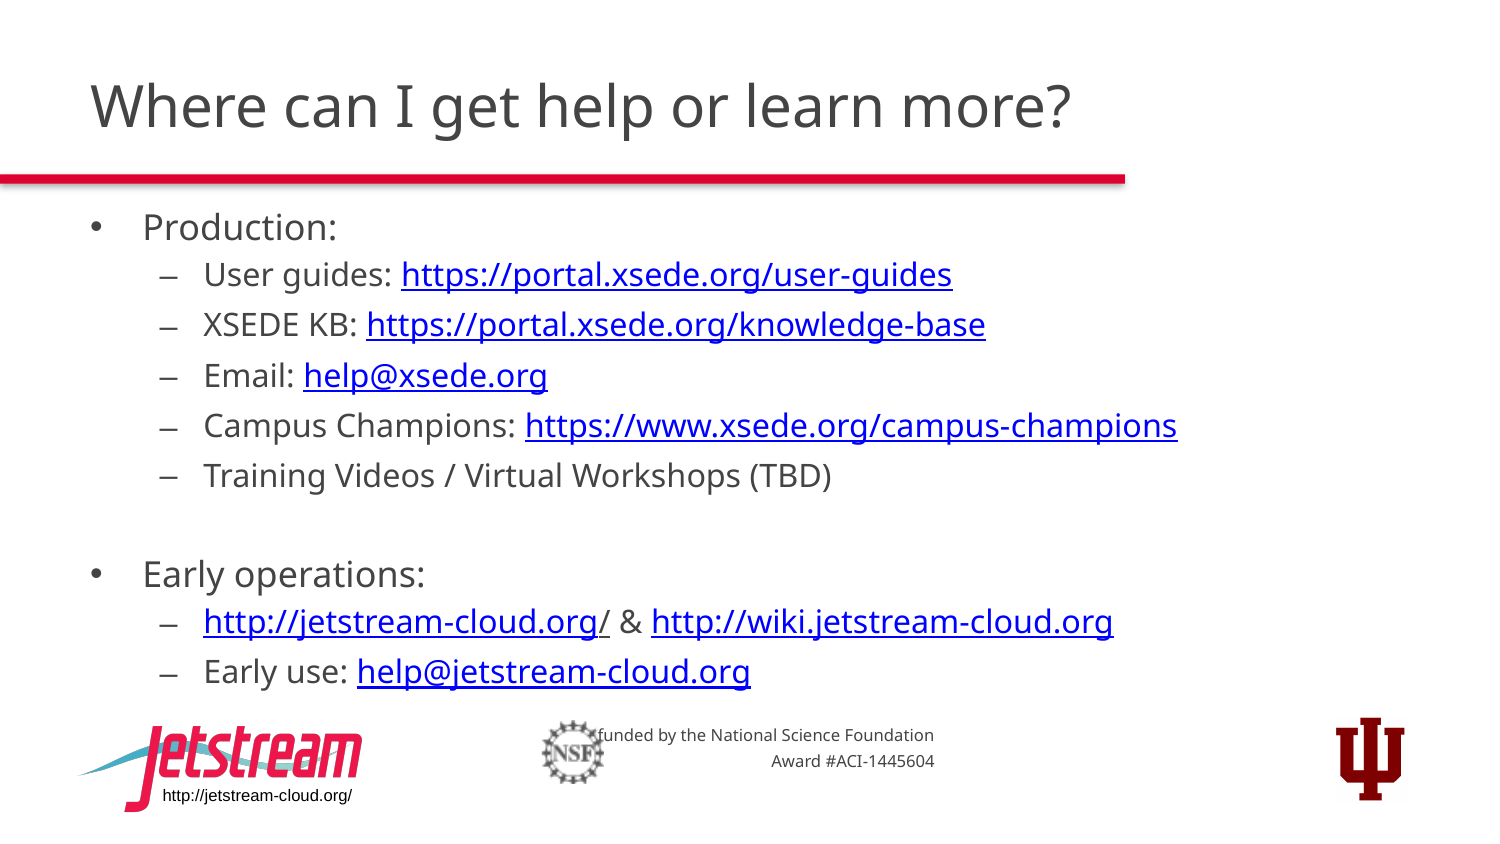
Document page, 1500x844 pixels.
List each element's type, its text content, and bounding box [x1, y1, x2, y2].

list Production: User guides: https://portal.xsede.org/user-guides XSEDE KB: https://portal.xsede.org/knowledge-base Email: help@xsede.org Campus Champions: https://www.xsede.org/campus-champions Training Videos / Virtual Workshops (TBD) Early operations: http://jetstream-cloud.org/ & http://wiki.jetstream-cloud.org Early use: help@jetstream-cloud.org [75, 196, 1425, 704]
picture [1335, 716, 1408, 804]
picture [75, 720, 364, 818]
title Where can I get help or learn more? [75, 33, 1425, 175]
